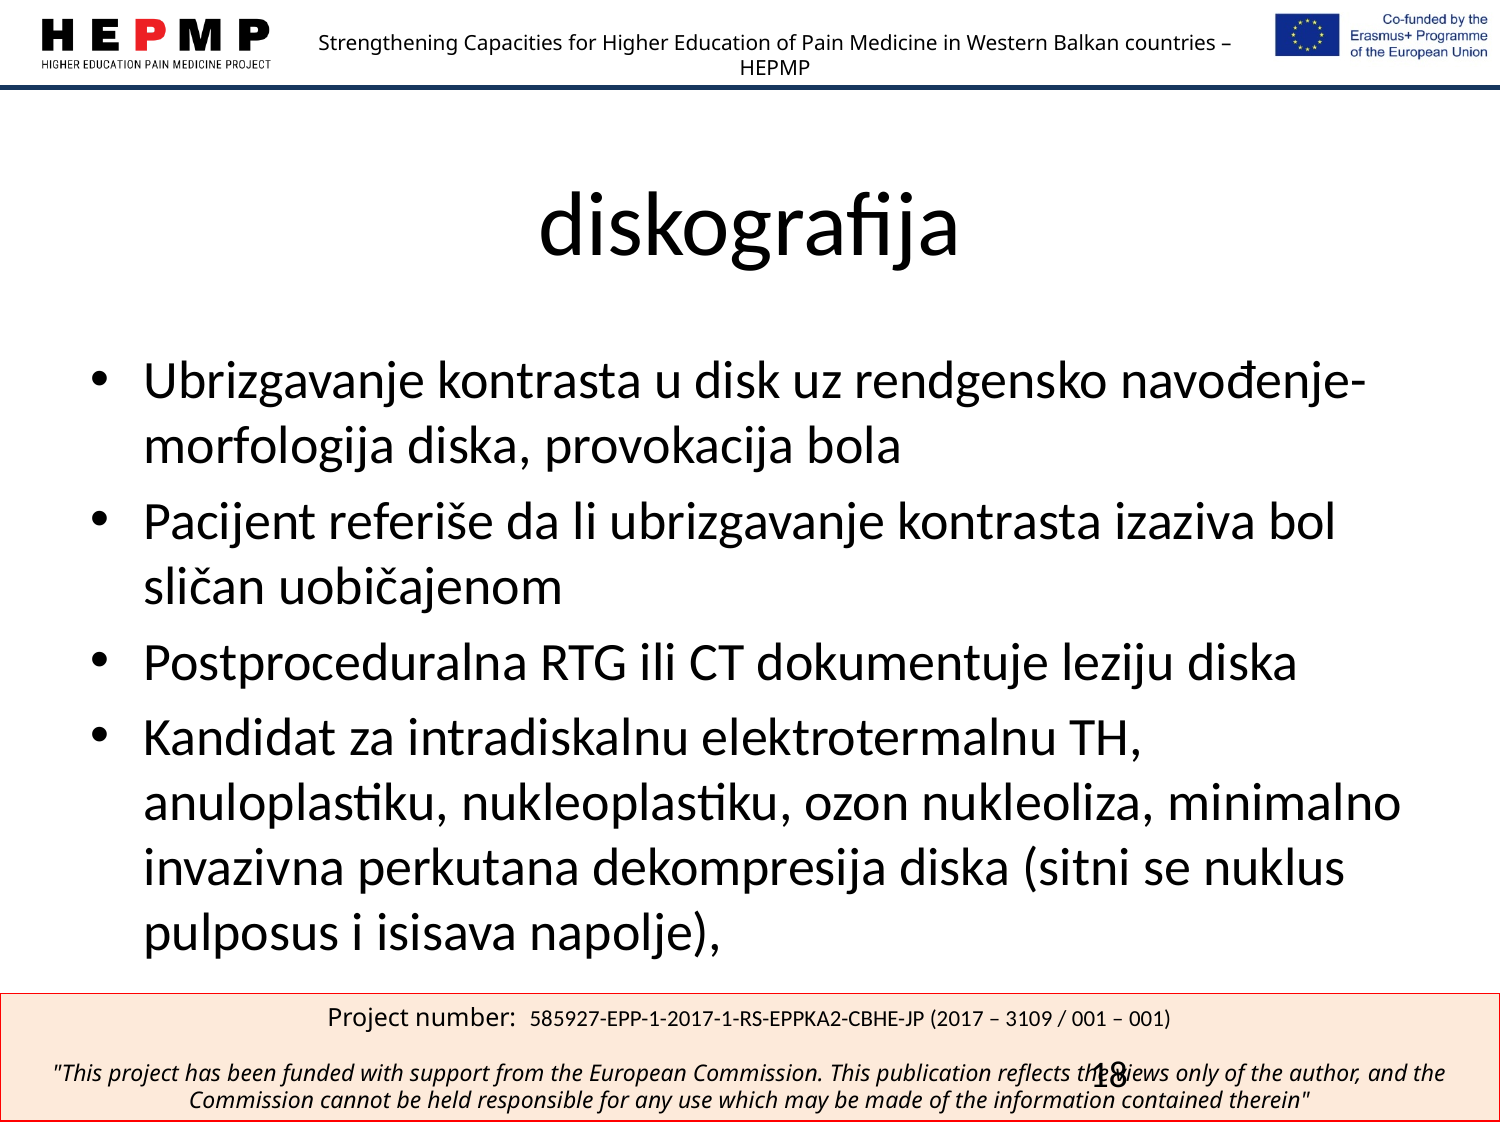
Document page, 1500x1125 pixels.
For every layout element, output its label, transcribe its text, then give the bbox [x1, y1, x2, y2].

picture [1262, 1, 1498, 69]
slide_number 18 [1074, 1042, 1425, 1103]
list Ubrizgavanje kontrasta u disk uz rendgensko navođenje-morfologija diska, provokacija bola Pacijent referiše da li ubrizgavanje kontrasta izaziva bol sličan uobičajenom Postproceduralna RTG ili CT dokumentuje leziju diska Kandidat za intradiskalnu elektrotermalnu TH, anuloplastiku, nukleoplastiku, ozon nukleoliza, minimalno invazivna perkutana dekompresija diska (sitni se nuklus pulposus i isisava napolje), [75, 337, 1425, 975]
picture [0, 0, 300, 100]
title diskografija [75, 125, 1425, 313]
